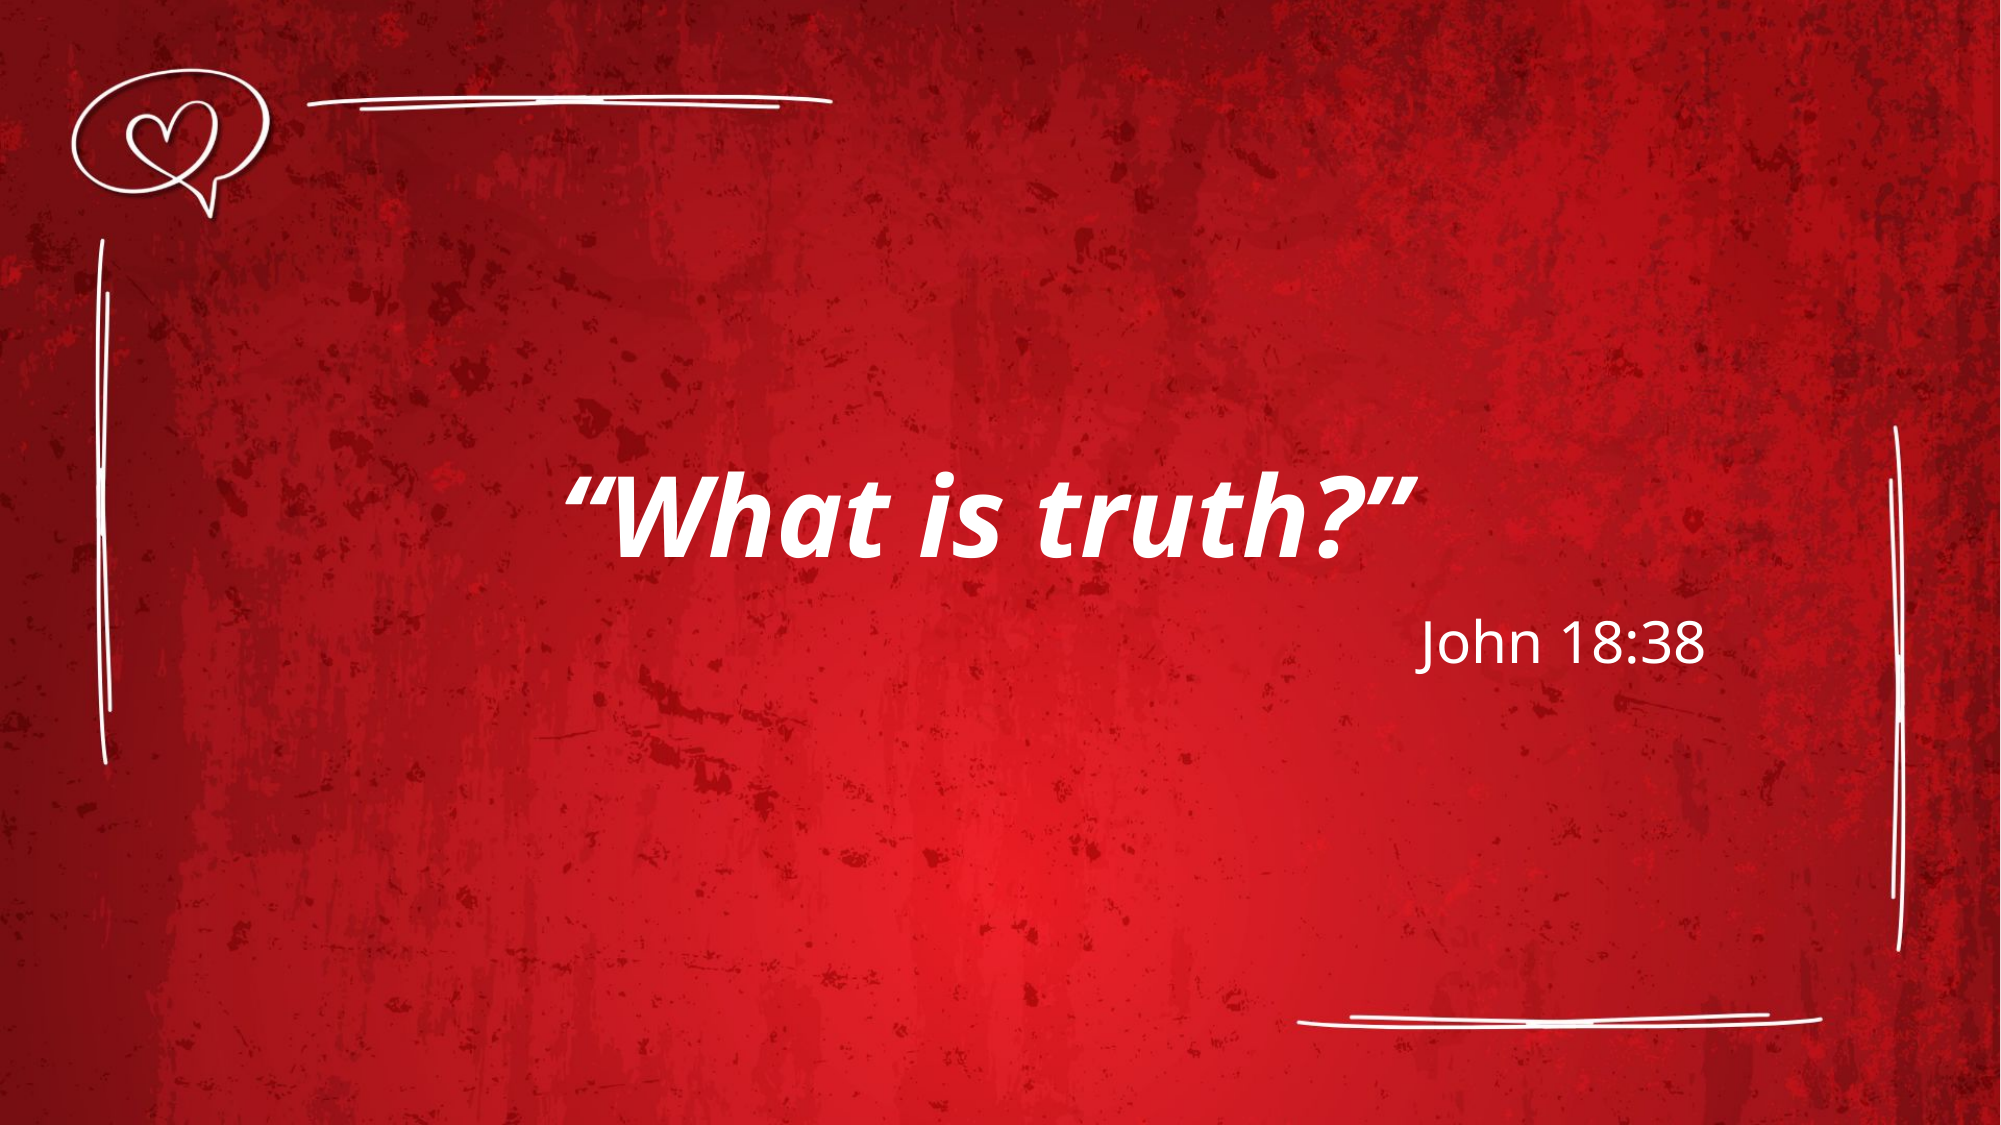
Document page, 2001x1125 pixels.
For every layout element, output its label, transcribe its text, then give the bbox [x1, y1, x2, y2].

list “What is truth?” John 18:38 [277, 205, 1723, 920]
picture [0, 0, 2001, 1125]
